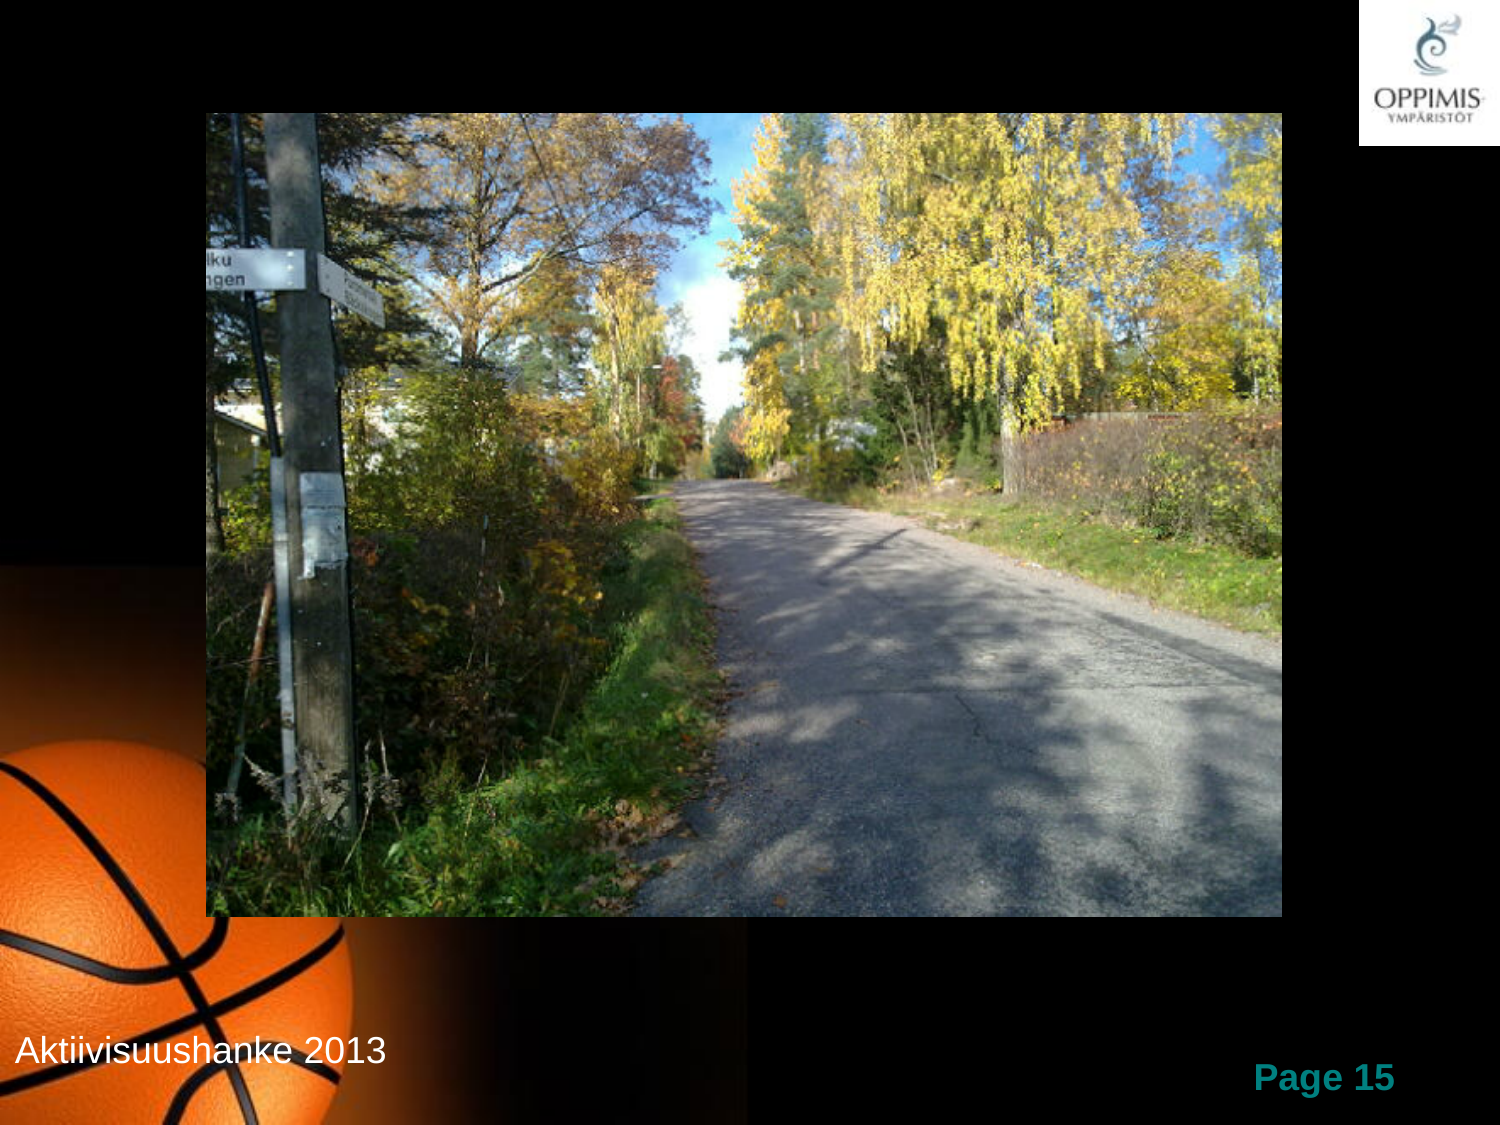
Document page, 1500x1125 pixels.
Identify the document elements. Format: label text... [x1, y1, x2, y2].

footer Aktiivisuushanke 2013 [0, 1018, 800, 1079]
picture [0, 0, 1500, 1125]
